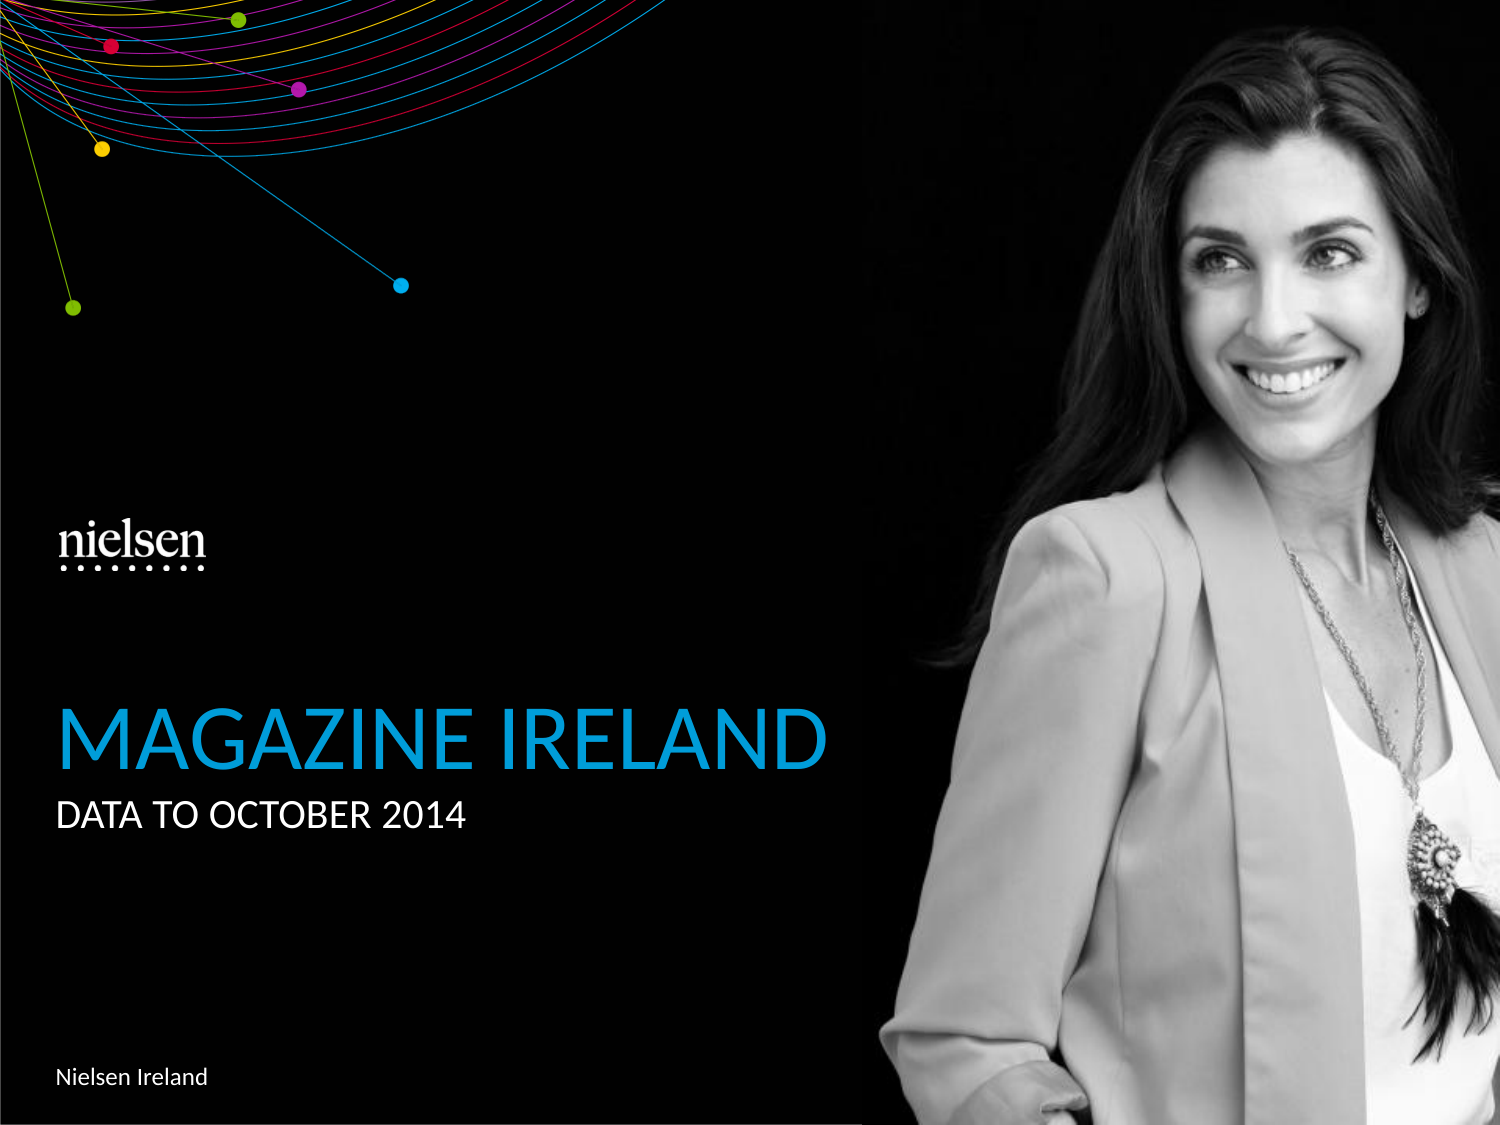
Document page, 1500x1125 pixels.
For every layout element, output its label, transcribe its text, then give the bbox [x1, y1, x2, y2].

picture [0, 43, 172, 127]
picture [0, 0, 600, 129]
picture [0, 0, 1500, 1125]
picture [0, 5, 93, 71]
picture [188, 0, 660, 155]
title Magazine ireland [40, 572, 862, 788]
list Nielsen Ireland [40, 983, 515, 1099]
subtitle Data to october 2014 [40, 788, 862, 897]
